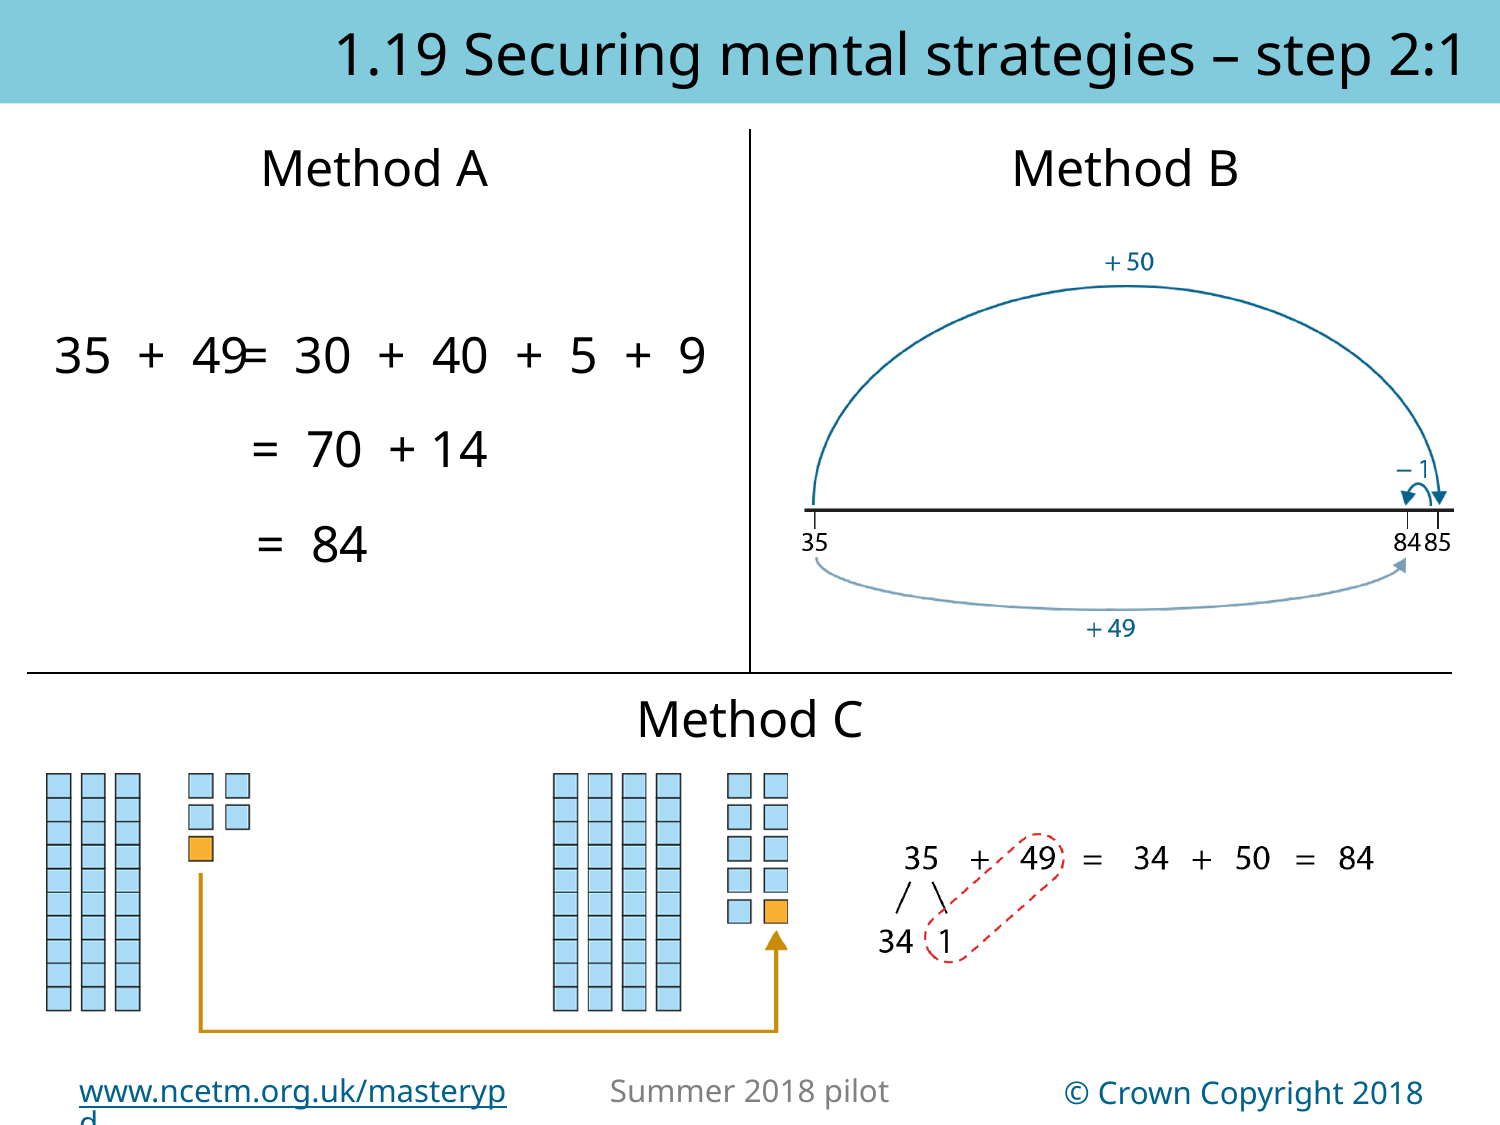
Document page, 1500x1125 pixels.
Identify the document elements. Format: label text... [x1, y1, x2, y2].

text_box = 84 [256, 504, 369, 580]
text_box = 30 + 40 + 5 + 9 [250, 316, 708, 392]
text_box Method A [245, 128, 504, 204]
text_box = 70 + 14 [251, 410, 488, 486]
text_box Method C [621, 680, 879, 756]
picture [856, 824, 1395, 982]
text_box Method B [996, 128, 1256, 204]
list 1.19 Securing mental strategies – step 2:1 [0, 0, 1500, 104]
picture [783, 236, 1468, 661]
picture [45, 773, 788, 1033]
text_box 35 + 49 [54, 316, 250, 392]
